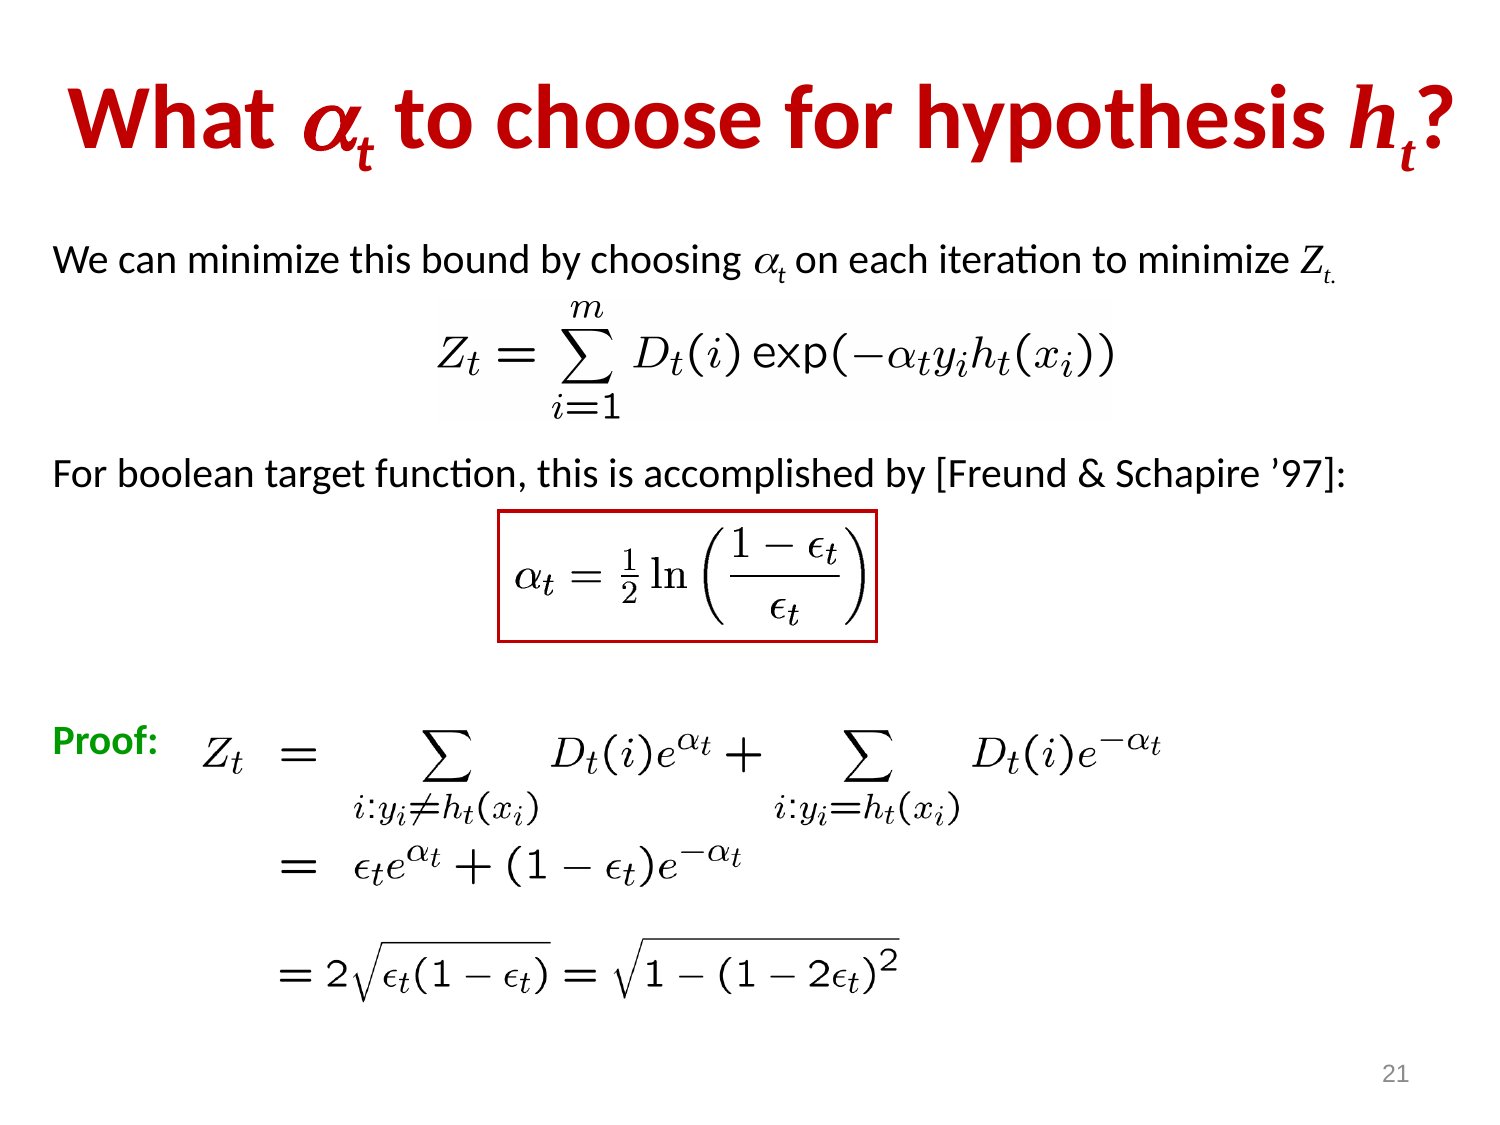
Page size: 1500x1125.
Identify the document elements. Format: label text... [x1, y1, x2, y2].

text_box What t to choose for hypothesis ht? [49, 50, 1475, 175]
picture [277, 937, 901, 1003]
slide_number 21 [1074, 1042, 1425, 1103]
list We can minimize this bound by choosing t on each iteration to minimize Zt. For boolean target function, this is accomplished by [Freund & Schapire ’97]: Proof: [37, 224, 1500, 1088]
picture [437, 299, 1113, 421]
picture [201, 730, 1161, 887]
picture [499, 512, 876, 640]
